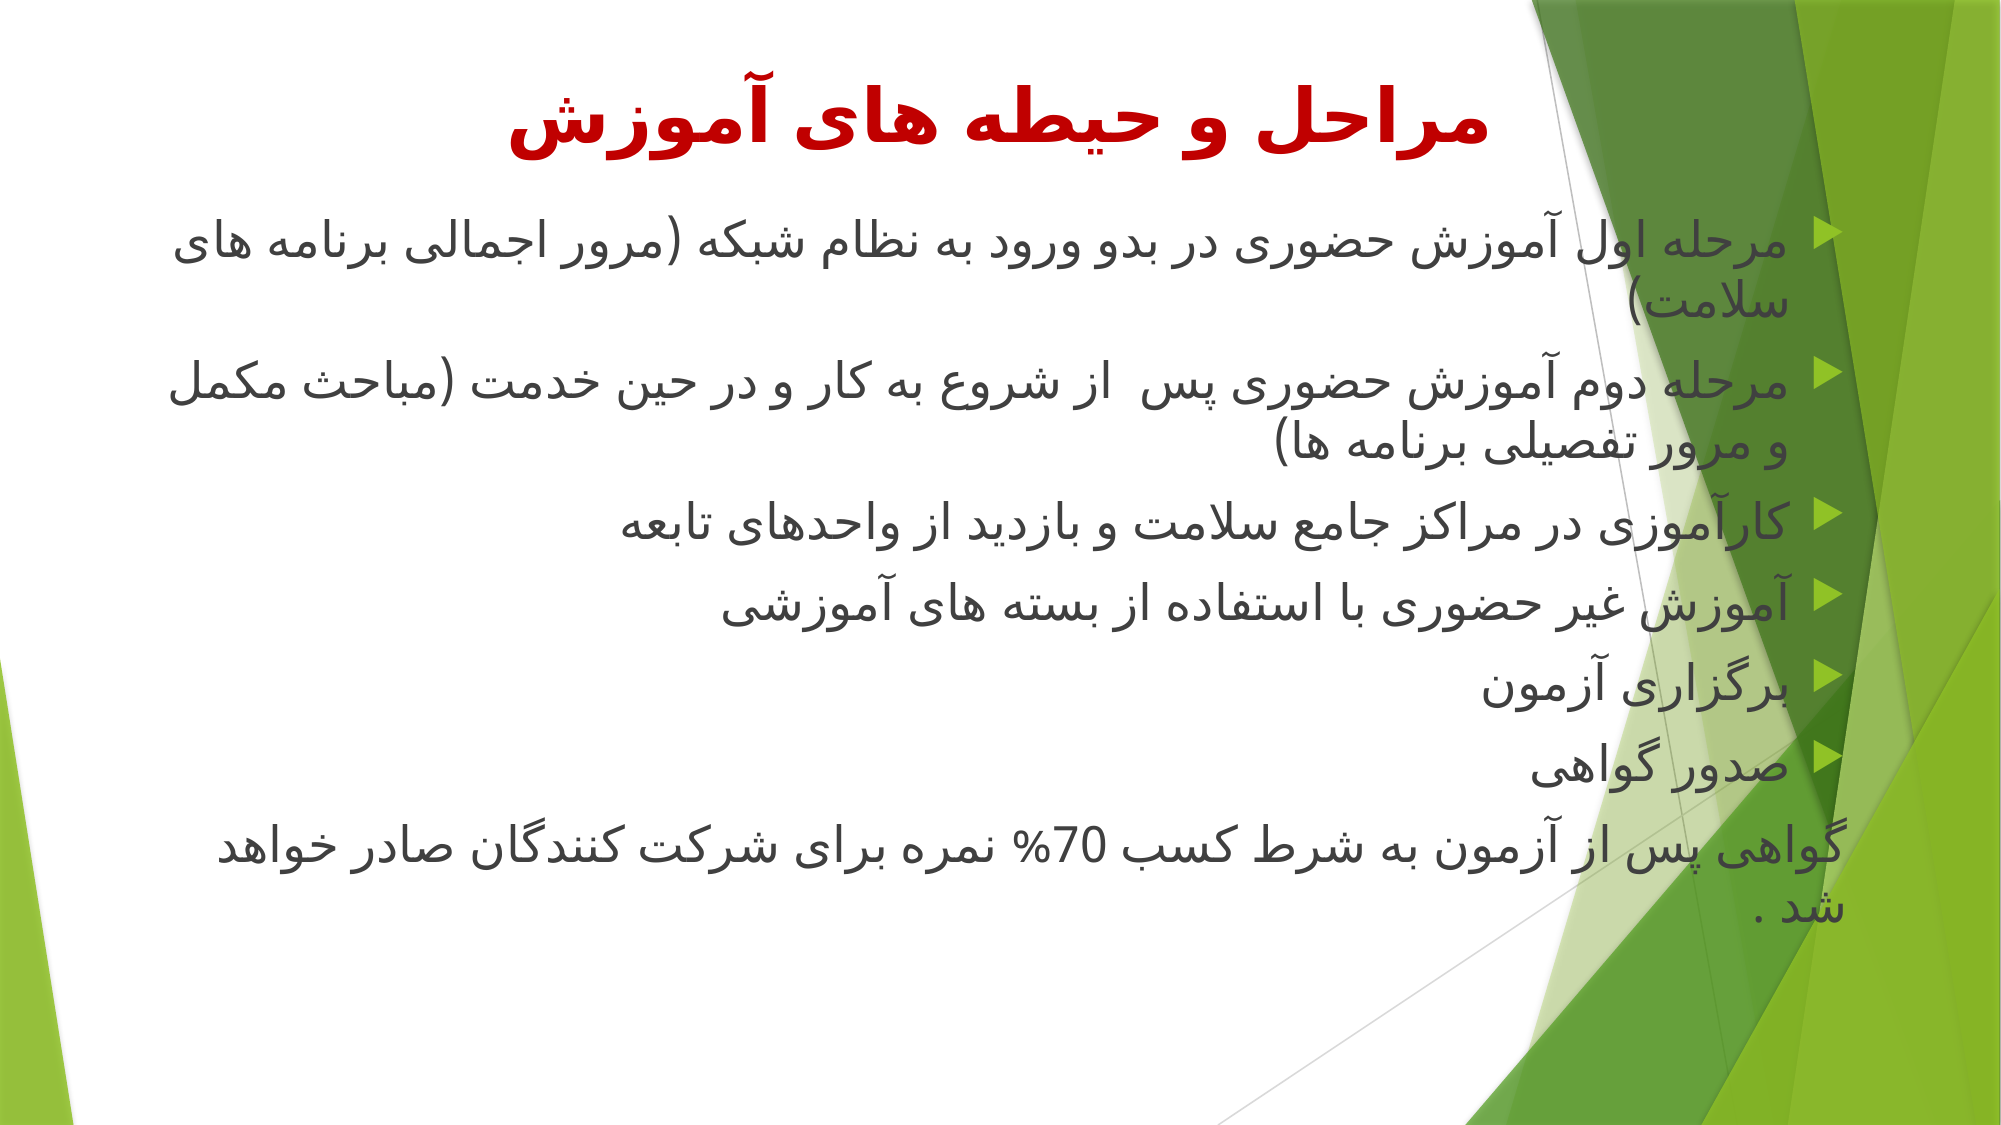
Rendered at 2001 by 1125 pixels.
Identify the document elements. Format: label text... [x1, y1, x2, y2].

list مرحله اول آموزش حضوری در بدو ورود به نظام شبکه (مرور اجمالی برنامه های سلامت) مرحله دوم آموزش حضوری پس از شروع به کار و در حین خدمت (مباحث مکمل و مرور تفصیلی برنامه ها) کارآموزی در مراکز جامع سلامت و بازدید از واحدهای تابعه آموزش غیر حضوری با استفاده از بسته های آموزشی برگزاری آزمون صدور گواهی گواهی پس از آزمون به شرط کسب 70% نمره برای شرکت کنندگان صادر خواهد شد . [137, 200, 1863, 1014]
title مراحل و حیطه های آموزش [137, 59, 1863, 200]
